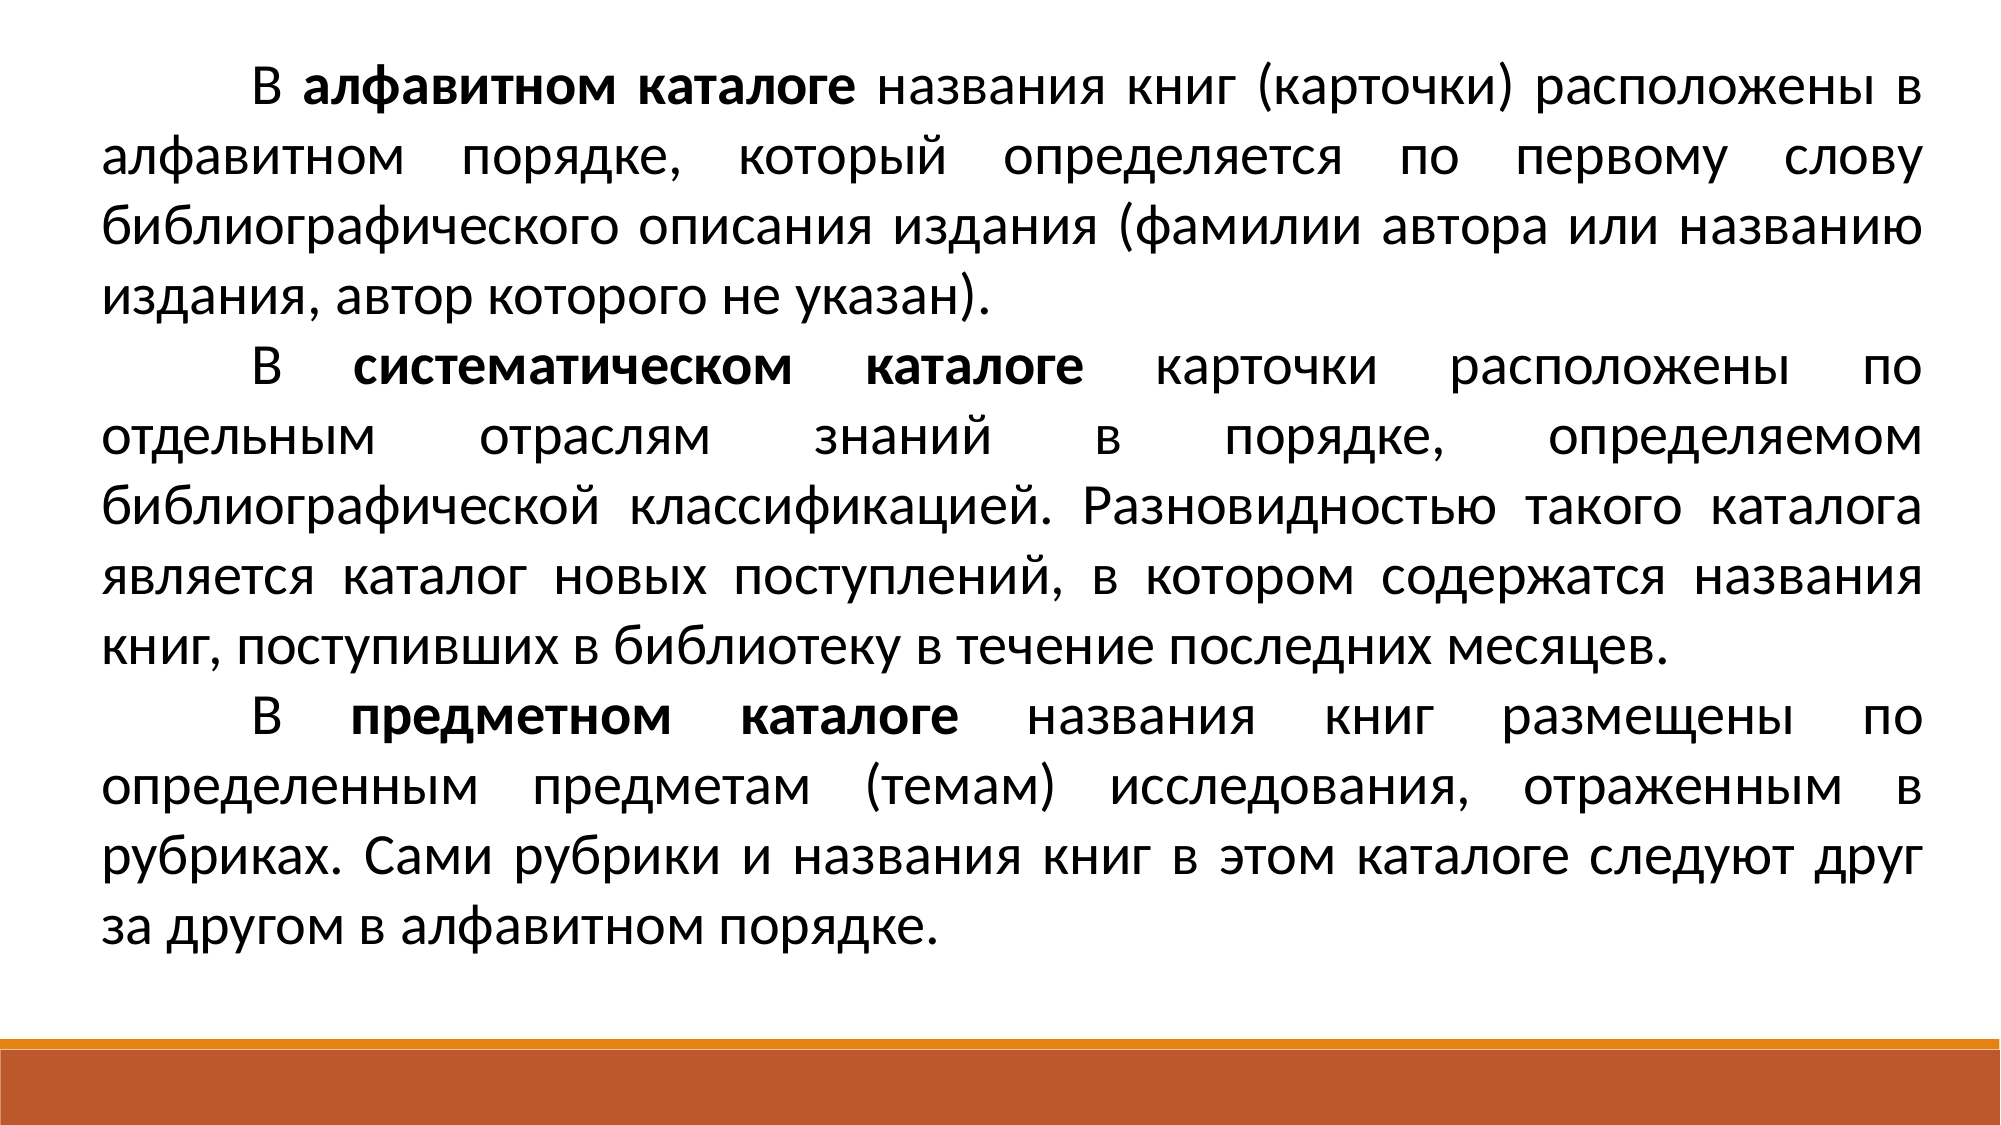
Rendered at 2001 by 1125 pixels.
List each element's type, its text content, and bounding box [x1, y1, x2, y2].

text_box В алфавитном каталоге названия книг (карточки) расположены в алфавитном порядке, который определяется по первому слову библиографического описания издания (фамилии автора или названию издания, автор которого не указан). В систематическом каталоге карточки расположены по отдельным отраслям знаний в порядке, определяемом библиографической классификацией. Разновидностью такого каталога является каталог новых поступлений, в котором содержатся названия книг, поступивших в библиотеку в течение последних месяцев. В предметном каталоге названия книг размещены по определенным предметам (темам) исследования, отраженным в рубриках. Сами рубрики и названия книг в этом каталоге следуют друг за другом в алфавитном порядке. [86, 39, 1939, 964]
